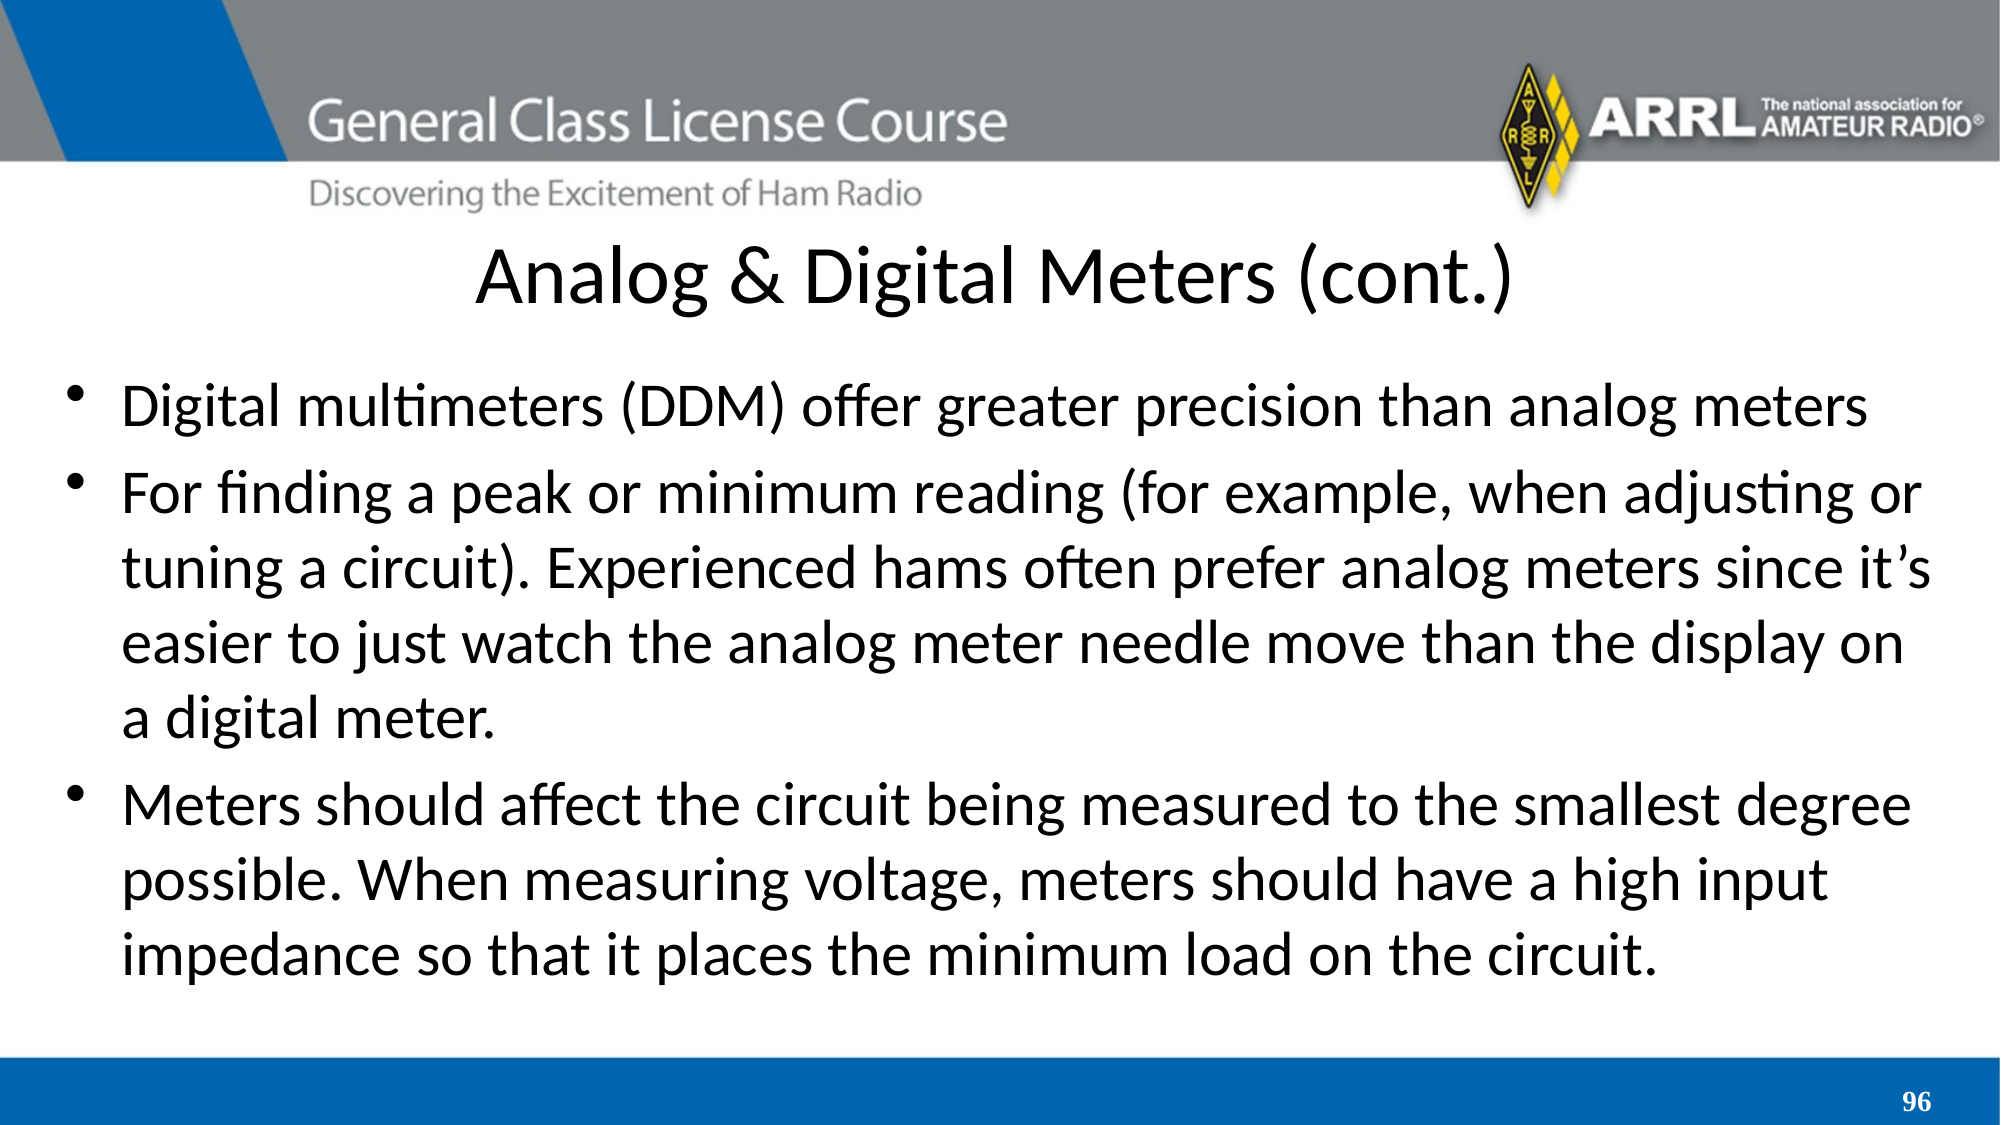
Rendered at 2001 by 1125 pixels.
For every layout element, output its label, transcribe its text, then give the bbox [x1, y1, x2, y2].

list Digital multimeters (DDM) offer greater precision than analog meters For finding a peak or minimum reading (for example, when adjusting or tuning a circuit). Experienced hams often prefer analog meters since it’s easier to just watch the analog meter needle move than the display on a digital meter. Meters should affect the circuit being measured to the smallest degree possible. When measuring voltage, meters should have a high input impedance so that it places the minimum load on the circuit. [50, 355, 1950, 1050]
picture [0, 0, 2001, 1125]
title Analog & Digital Meters (cont.) [96, 212, 1897, 355]
